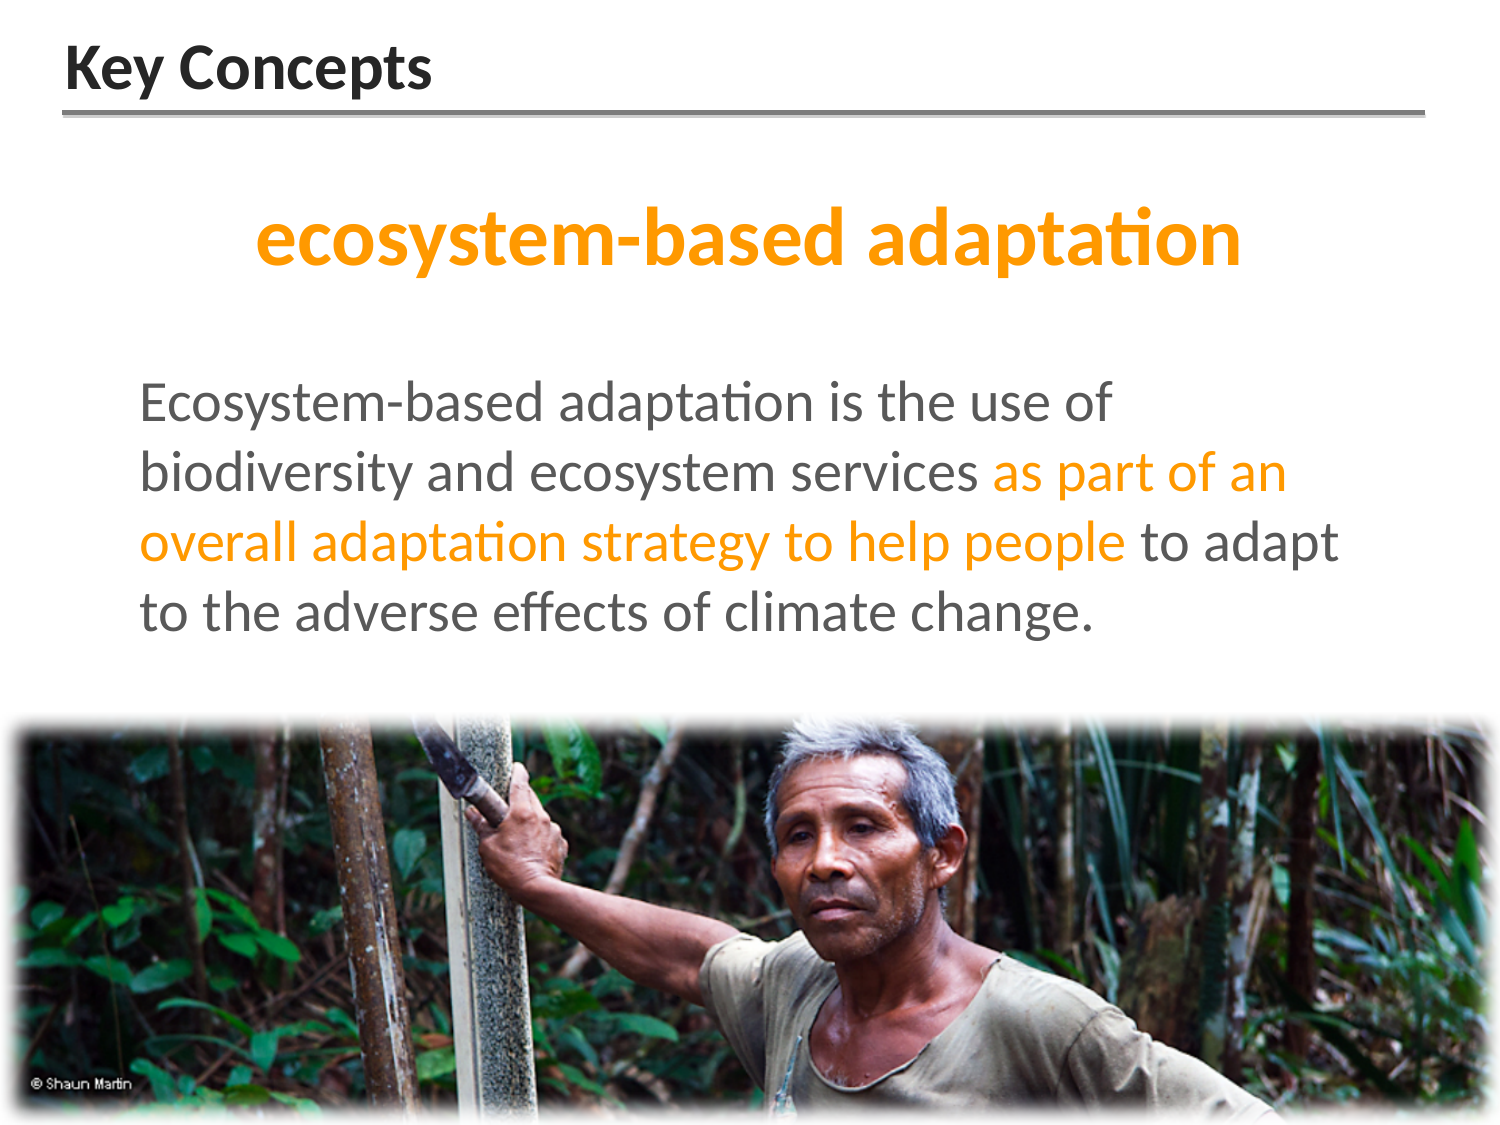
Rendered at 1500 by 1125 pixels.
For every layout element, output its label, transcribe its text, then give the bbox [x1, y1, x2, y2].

text_box Ecosystem-based adaptation is the use of biodiversity and ecosystem services as part of an overall adaptation strategy to help people to adapt to the adverse effects of climate change. [125, 355, 1363, 651]
picture [0, 712, 1500, 1125]
text_box ecosystem-based adaptation [149, 174, 1350, 355]
title Key Concepts [50, 0, 1438, 138]
